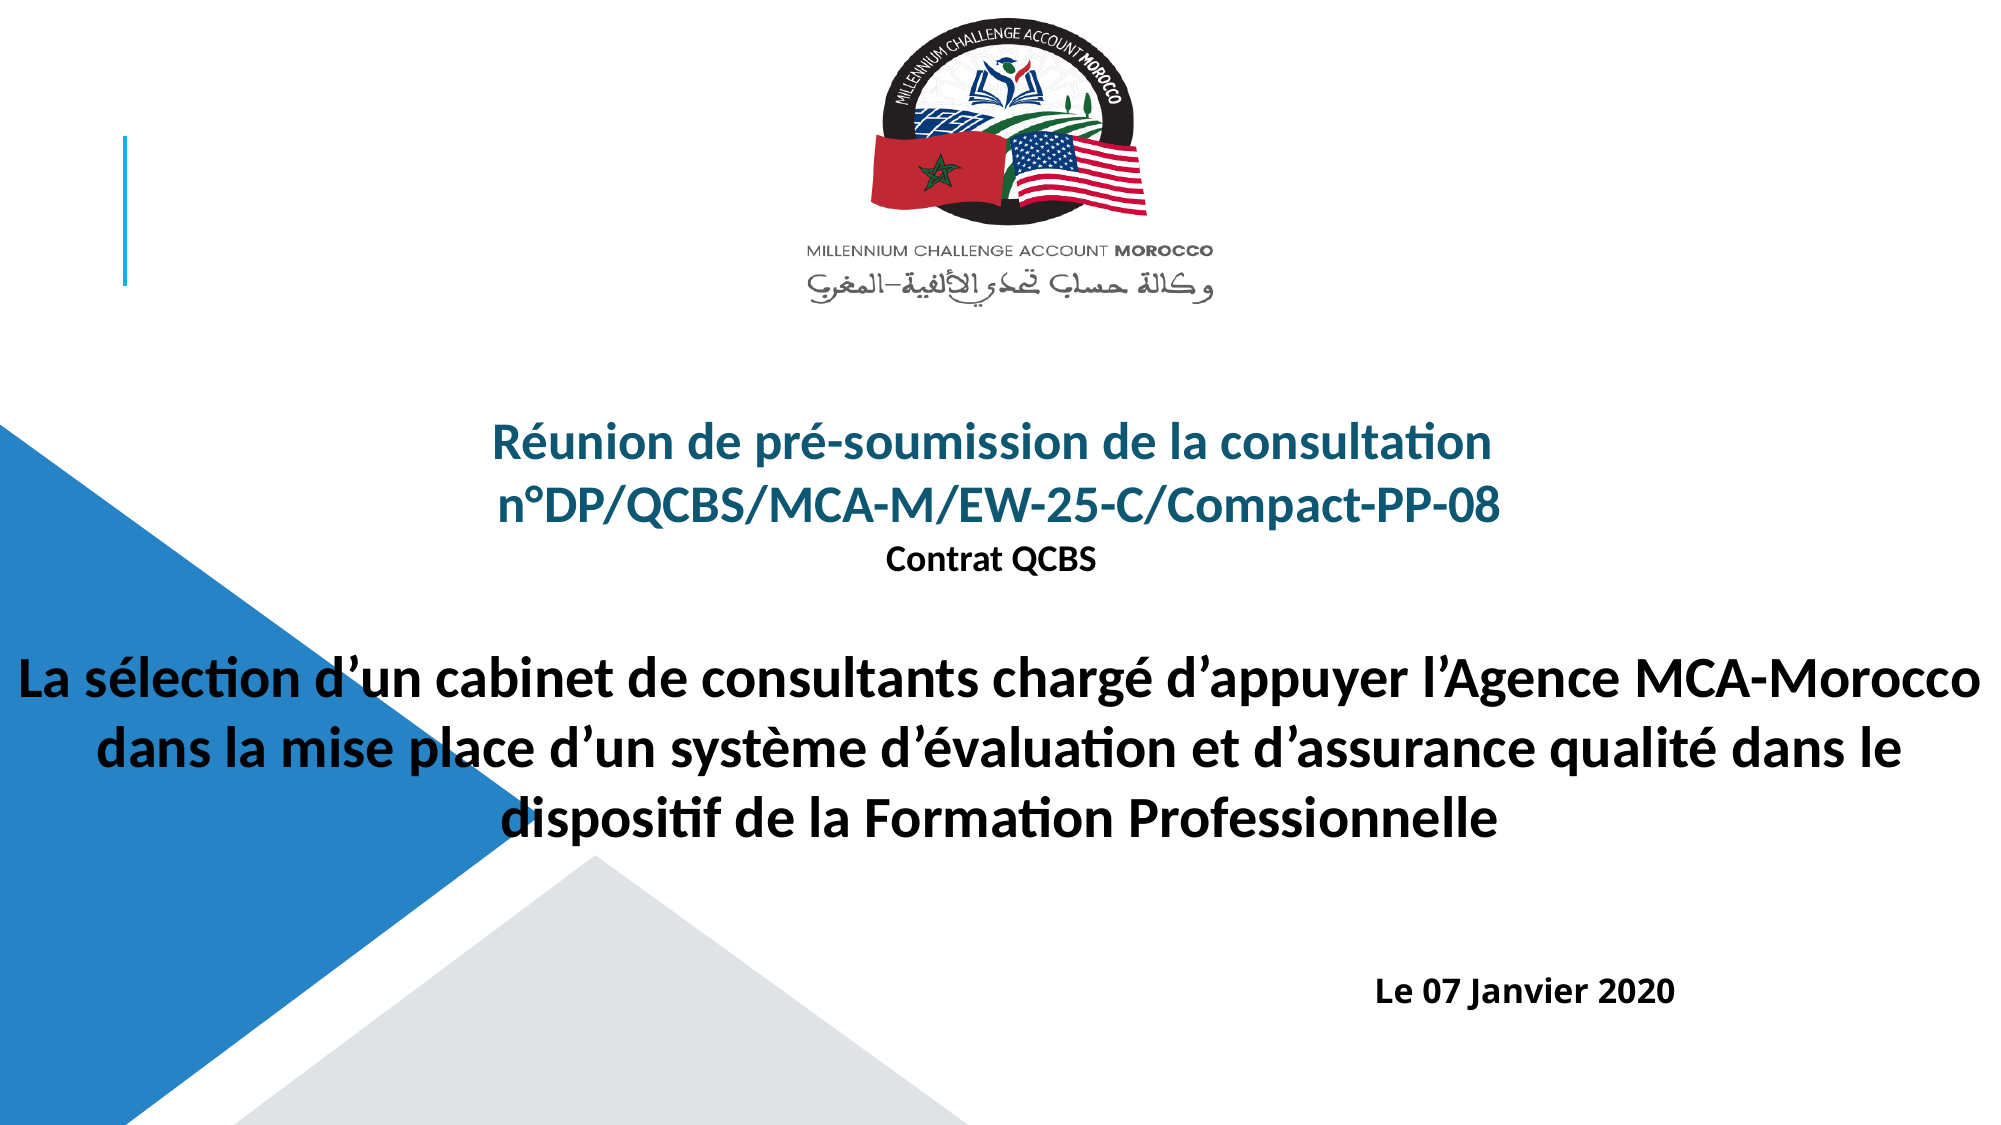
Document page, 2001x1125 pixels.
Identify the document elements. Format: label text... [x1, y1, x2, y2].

text_box Réunion de pré-soumission de la consultation n°DP/QCBS/MCA-M/EW-25-C/Compact-PP-08 Contrat QCBS La sélection d’un cabinet de consultants chargé d’appuyer l’Agence MCA-Morocco dans la mise place d’un système d’évaluation et d’assurance qualité dans le dispositif de la Formation Professionnelle Le 07 Janvier 2020 [0, 0, 2000, 1109]
picture [795, 9, 1224, 314]
